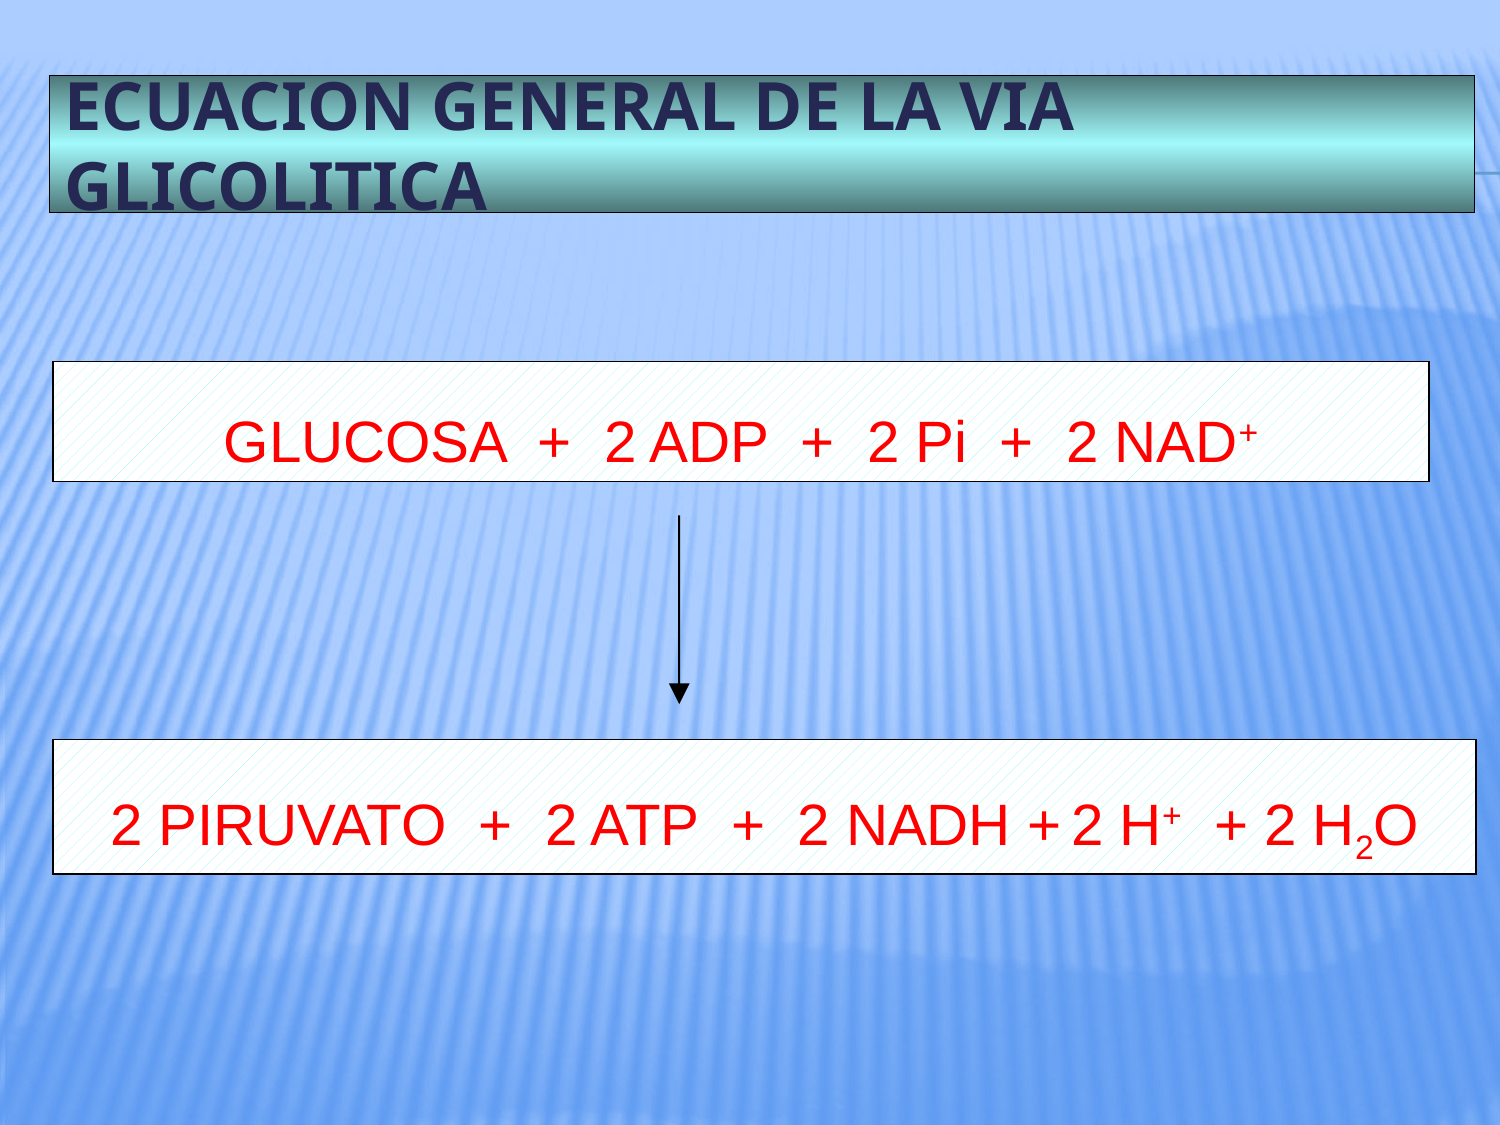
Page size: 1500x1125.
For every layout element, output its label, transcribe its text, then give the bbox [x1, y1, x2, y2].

title ECUACION GENERAL DE LA VIA GLICOLITICA [49, 75, 1475, 213]
text_box GLUCOSA + 2 ADP + 2 Pi + 2 NAD+ [53, 361, 1430, 482]
text_box 2 PIRUVATO + 2 ATP + 2 NADH + 2 H+ + 2 H2O [53, 739, 1477, 874]
text_box [668, 515, 690, 705]
